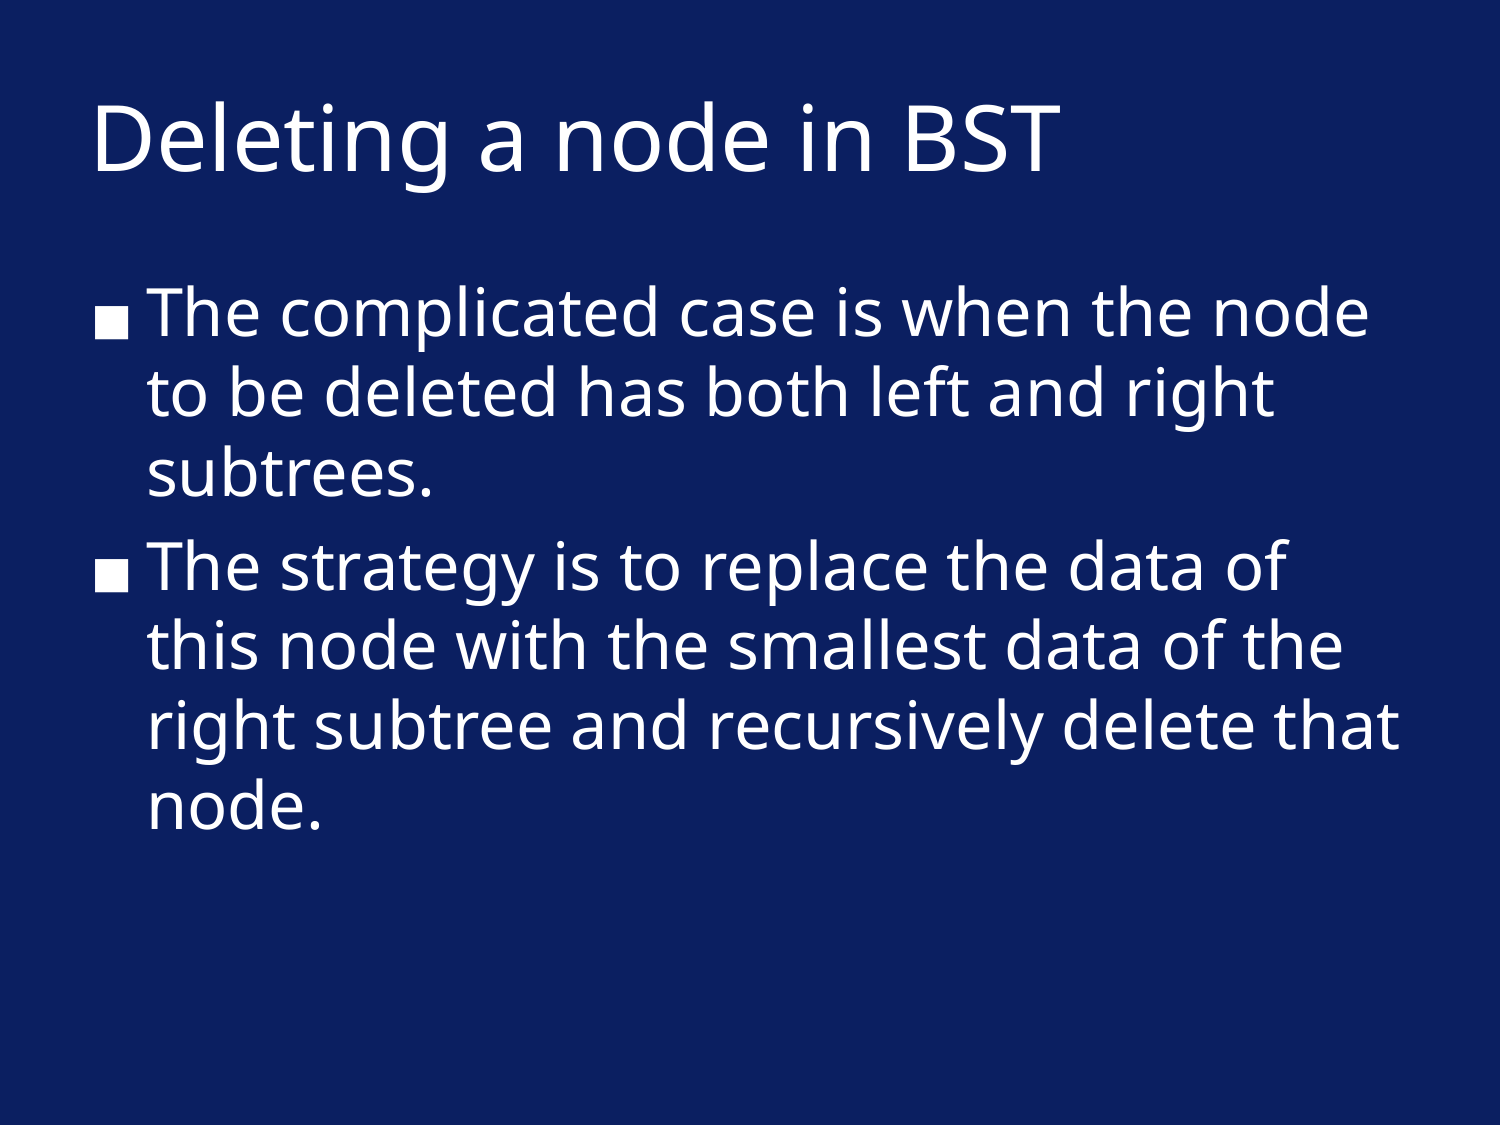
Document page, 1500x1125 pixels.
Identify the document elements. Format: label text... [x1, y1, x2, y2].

list The complicated case is when the node to be deleted has both left and right subtrees. The strategy is to replace the data of this node with the smallest data of the right subtree and recursively delete that node. [74, 262, 1425, 1038]
title Deleting a node in BST [74, 59, 1425, 210]
